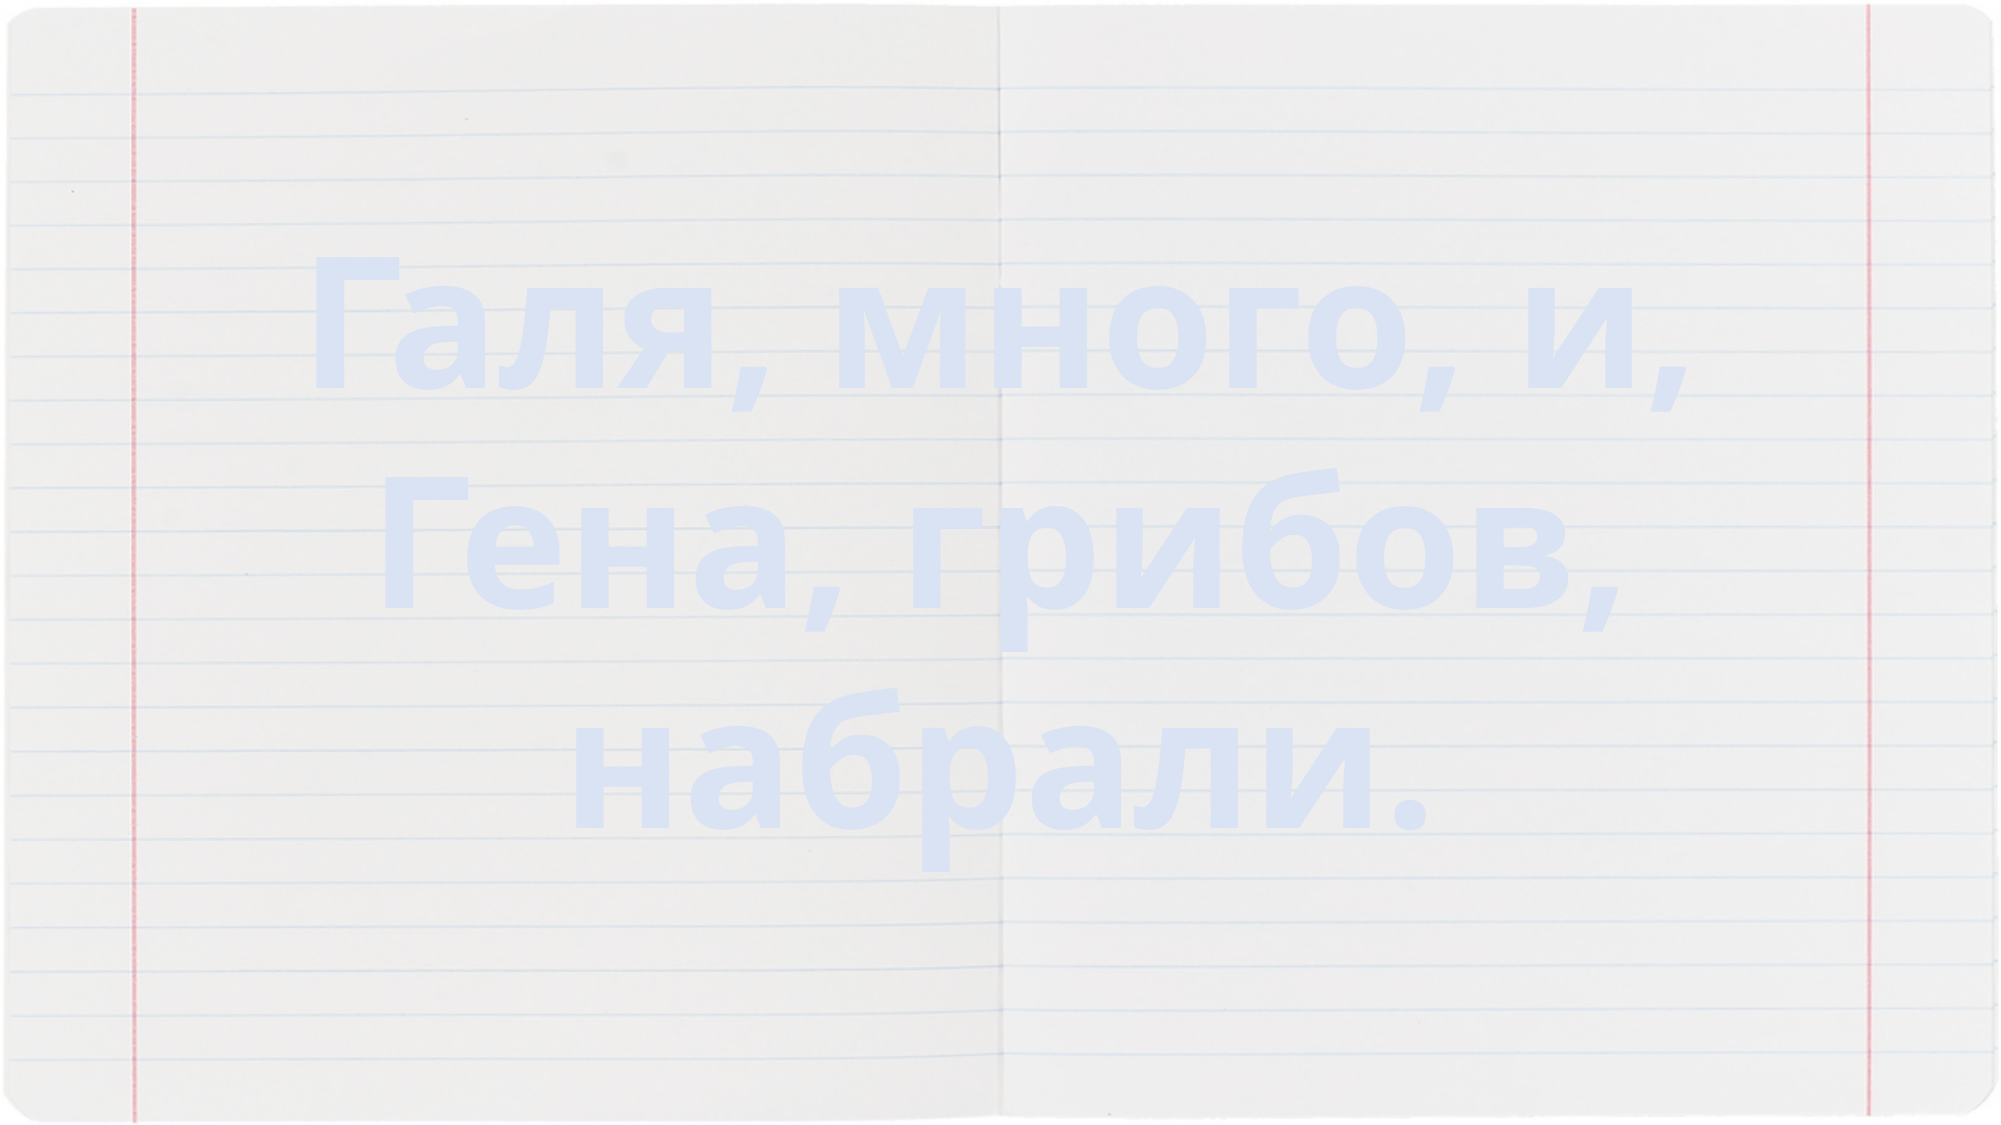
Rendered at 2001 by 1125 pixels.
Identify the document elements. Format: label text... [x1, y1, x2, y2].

text_box Галя, много, и, Гена, грибов, набрали. [181, 197, 1818, 873]
